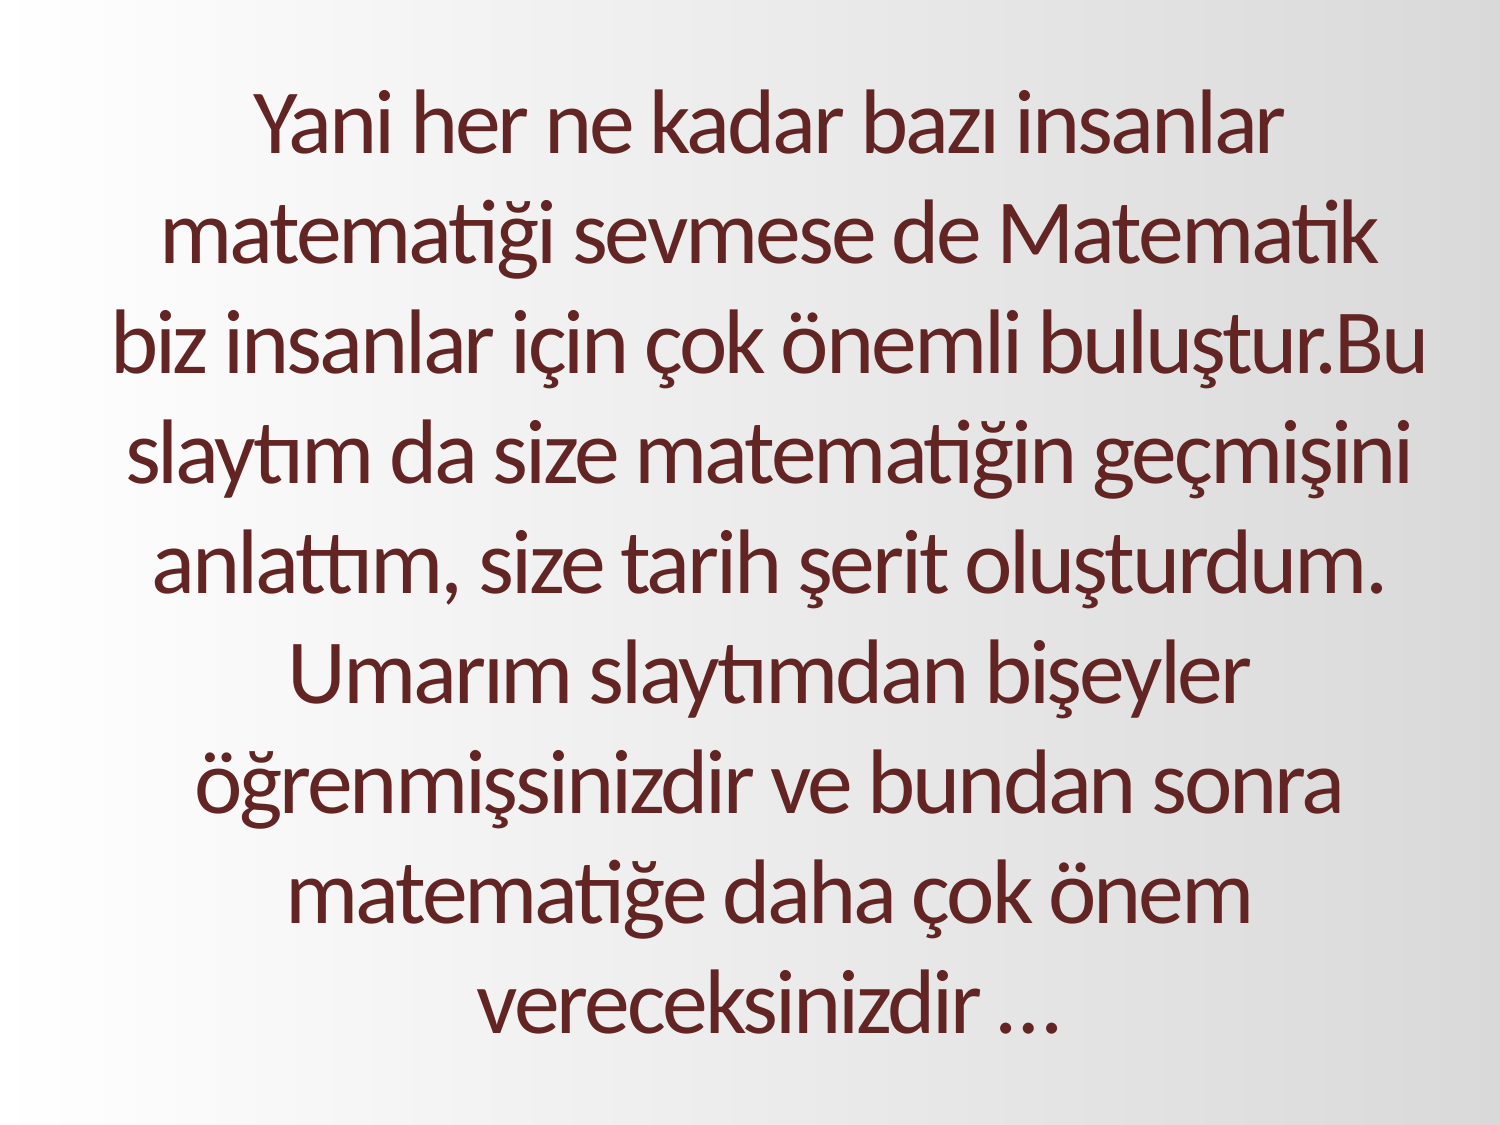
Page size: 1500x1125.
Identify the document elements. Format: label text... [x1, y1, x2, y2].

title Yani her ne kadar bazı insanlar matematiği sevmese de Matematik biz insanlar için çok önemli buluştur.Bu slaytım da size matematiğin geçmişini anlattım, size tarih şerit oluşturdum. Umarım slaytımdan bişeyler öğrenmişsinizdir ve bundan sonra matematiğe daha çok önem vereceksinizdir … [93, 375, 1444, 739]
